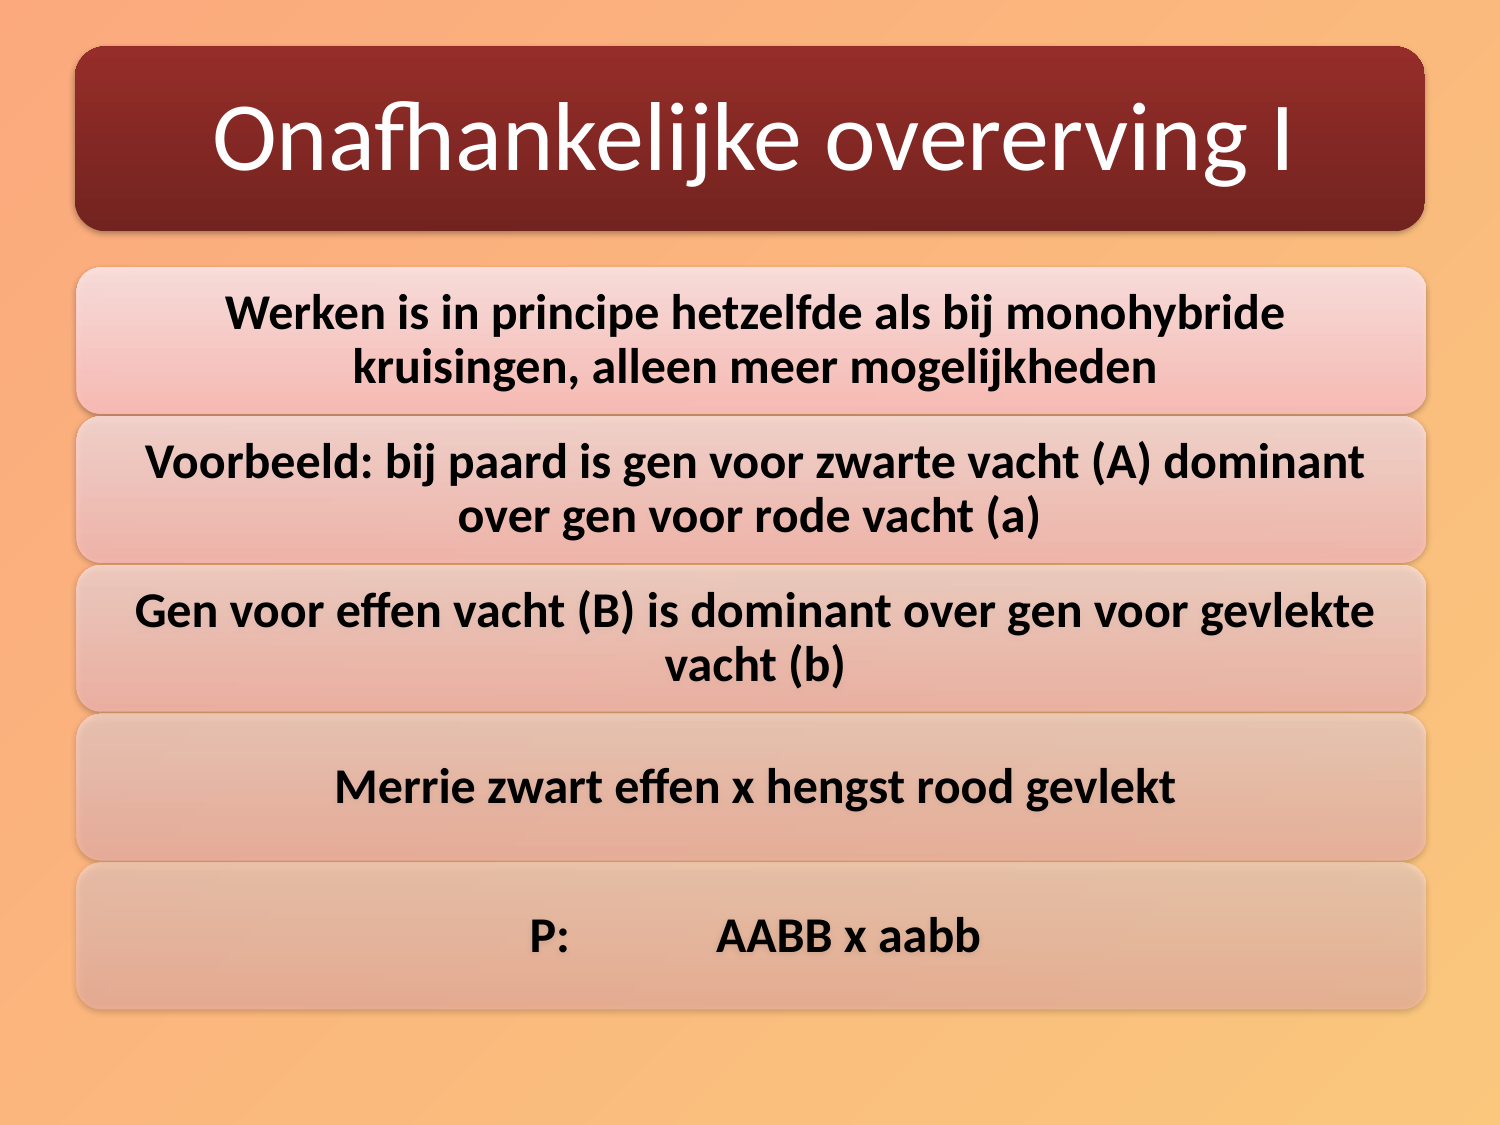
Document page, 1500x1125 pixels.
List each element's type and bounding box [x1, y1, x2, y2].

text_box [74, 44, 1426, 233]
list [76, 266, 1427, 1010]
